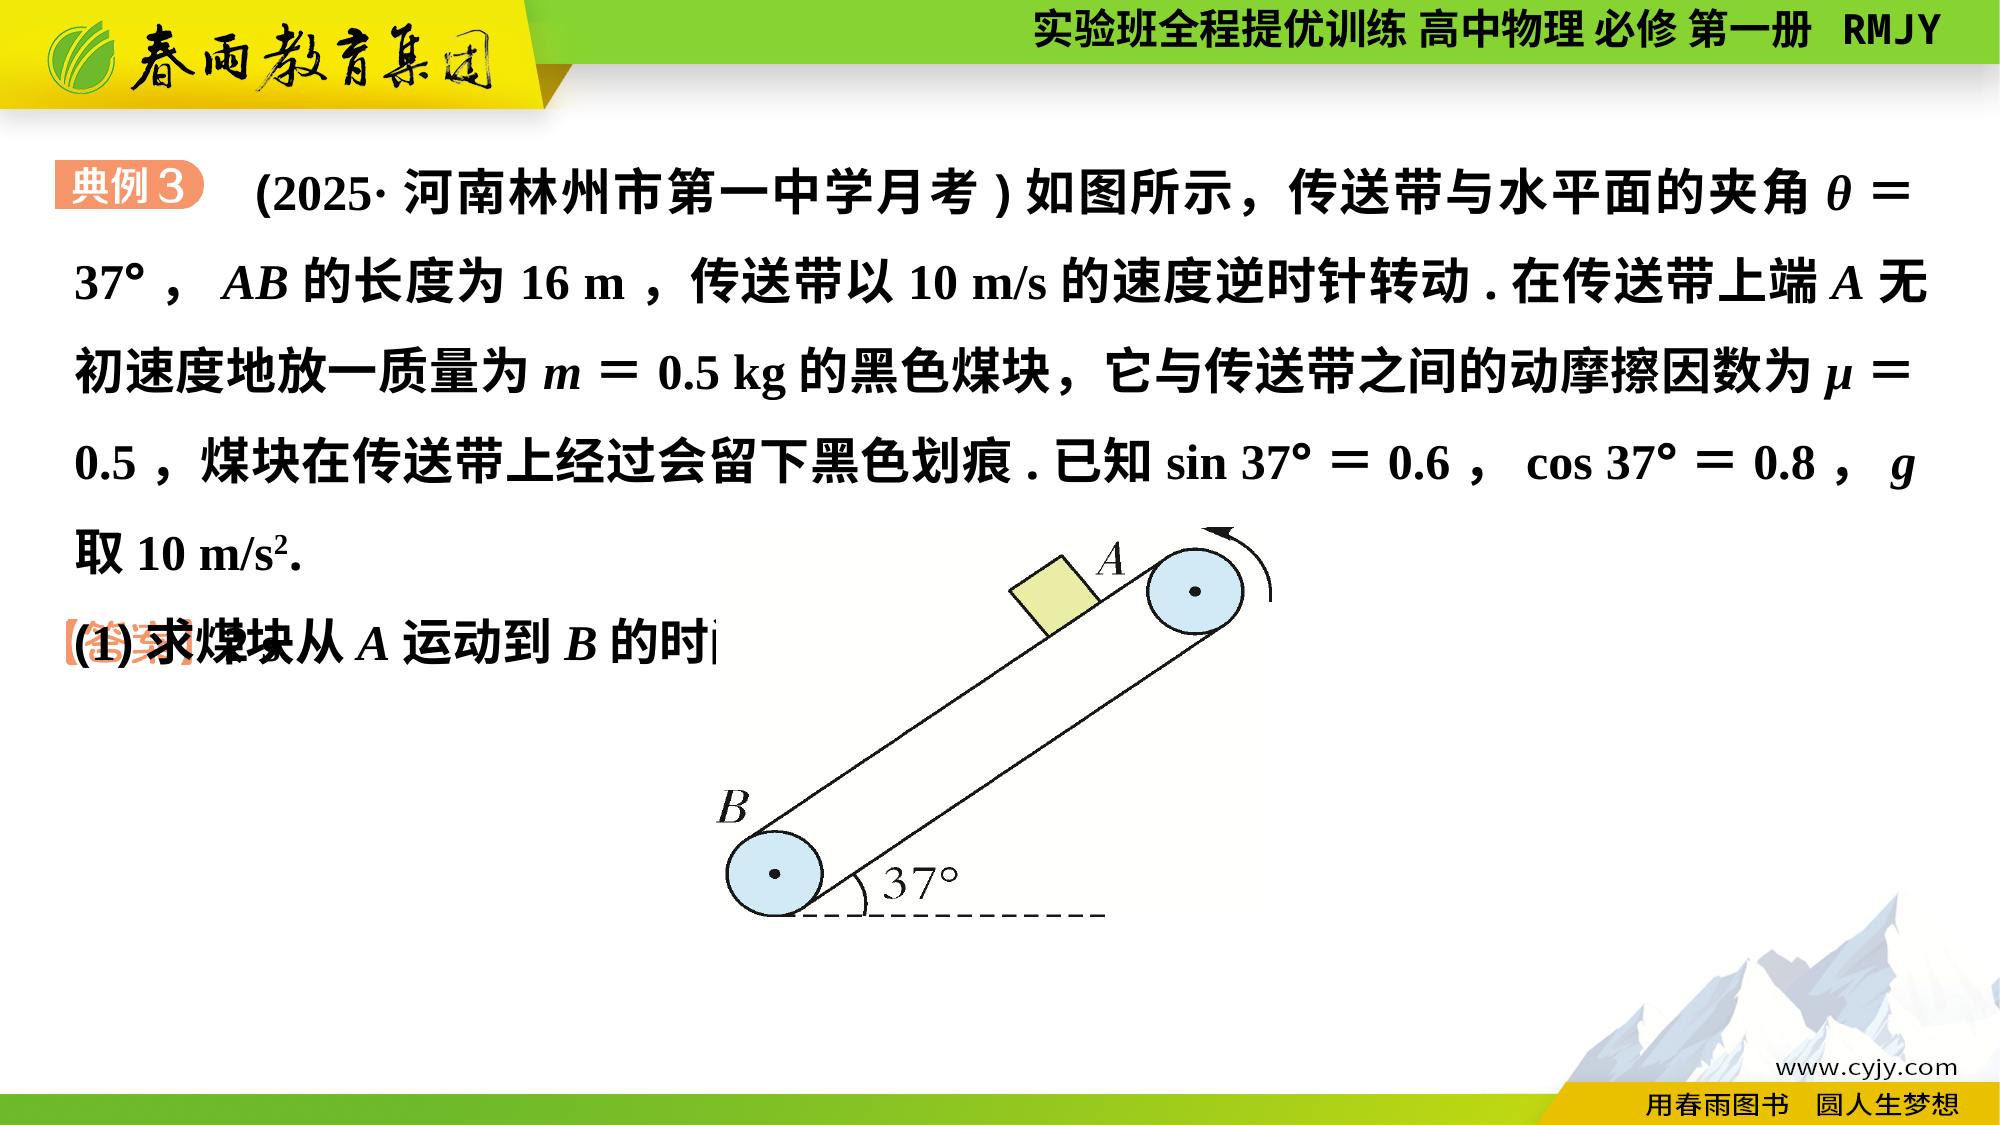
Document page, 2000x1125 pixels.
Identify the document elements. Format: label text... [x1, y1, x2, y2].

list (2025·河南林州市第一中学月考)如图所示，传送带与水平面的夹角θ＝37°，AB的长度为16 m，传送带以10 m/s的速度逆时针转动.在传送带上端A无初速度地放一质量为m＝0.5 kg的黑色煤块，它与传送带之间的动摩擦因数为μ＝0.5，煤块在传送带上经过会留下黑色划痕.已知sin 37°＝0.6，cos 37°＝0.8，g取10 m/s2. (1)求煤块从A运动到B的时间. [59, 122, 1944, 592]
picture [0, 0, 2000, 1125]
text_box 2 s [209, 604, 296, 680]
